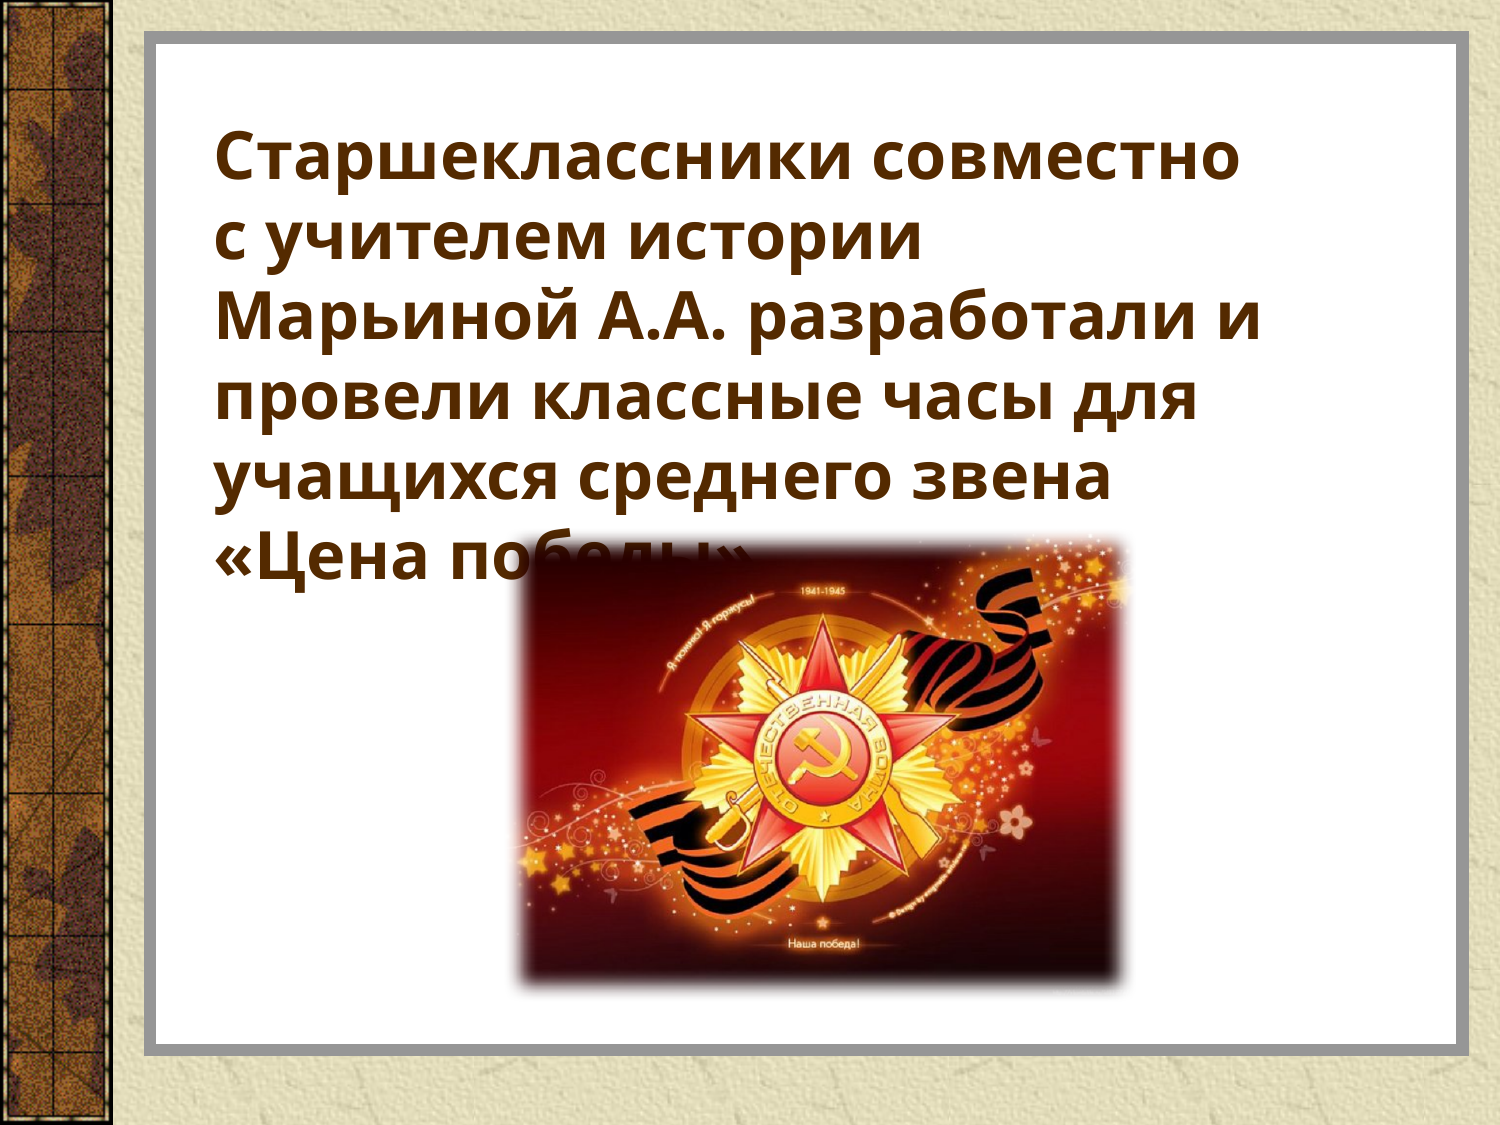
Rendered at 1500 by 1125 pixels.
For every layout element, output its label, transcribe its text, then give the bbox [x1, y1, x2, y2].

picture [0, 0, 1500, 1125]
text_box Старшеклассники совместно с учителем истории Марьиной А.А. разработали и провели классные часы для учащихся среднего звена «Цена победы». [199, 105, 1301, 600]
